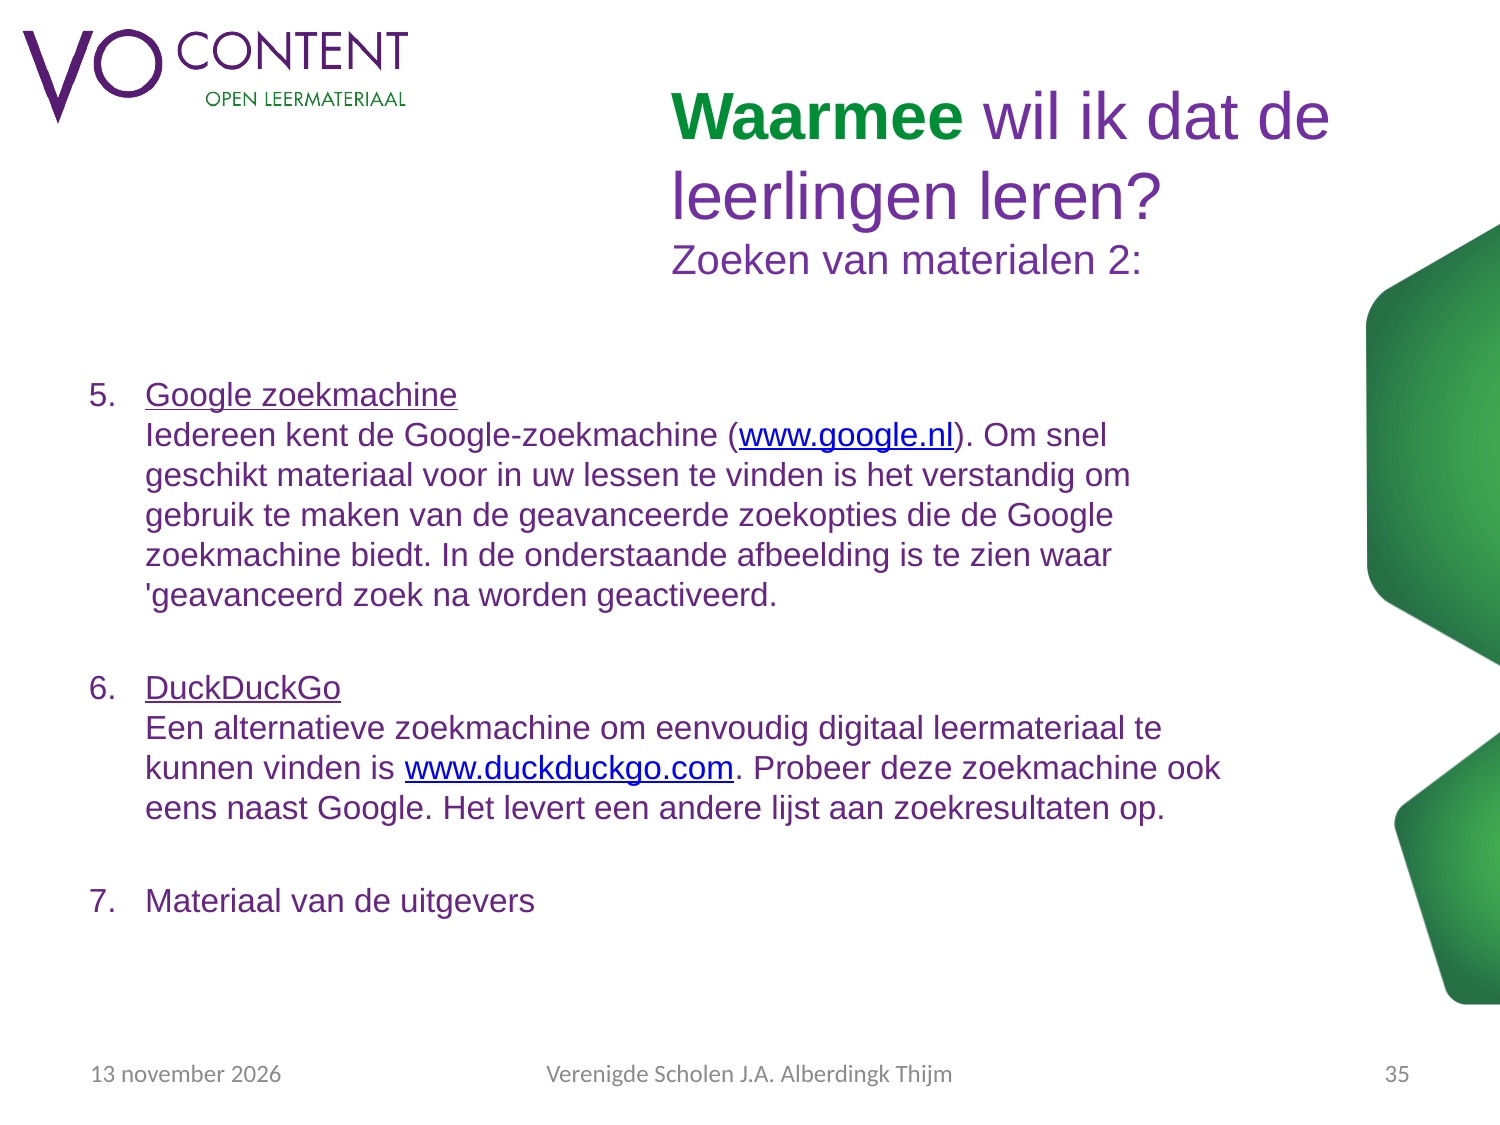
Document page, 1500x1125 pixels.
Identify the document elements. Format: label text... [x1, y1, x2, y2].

slide_number 35 [1074, 1042, 1425, 1103]
title Waarmee wil ik dat de leerlingen leren? Zoeken van materialen 2: [656, 8, 1500, 347]
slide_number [75, 1042, 425, 1103]
picture [22, 29, 408, 124]
picture [1366, 347, 1500, 1005]
footer Verenigde Scholen J.A. Alberdingk Thijm [512, 1042, 988, 1103]
list Google zoekmachine Iedereen kent de Google-zoekmachine (www.google.nl). Om snel geschikt materiaal voor in uw lessen te vinden is het verstandig om gebruik te maken van de geavanceerde zoekopties die de Google zoekmachine biedt. In de onderstaande afbeelding is te zien waar 'geavanceerd zoek na worden geactiveerd. DuckDuckGo Een alternatieve zoekmachine om eenvoudig digitaal leermateriaal te kunnen vinden is www.duckduckgo.com. Probeer deze zoekmachine ook eens naast Google. Het levert een andere lijst aan zoekresultaten op. Materiaal van de uitgevers [74, 365, 1239, 1005]
